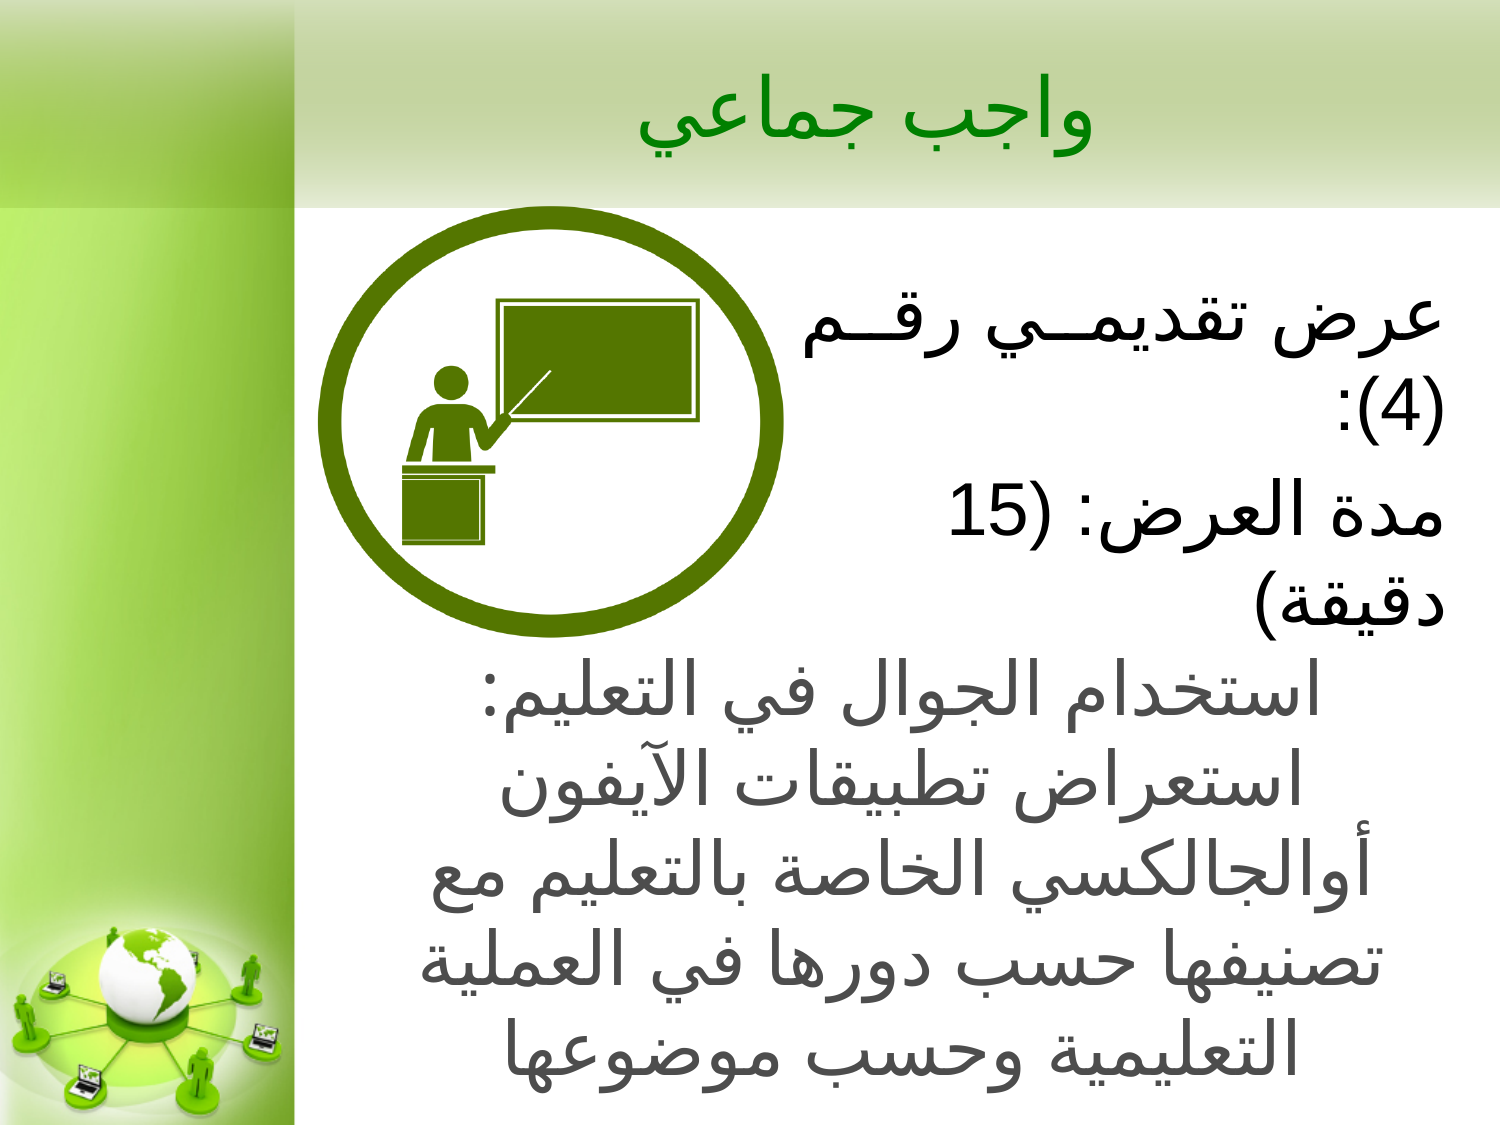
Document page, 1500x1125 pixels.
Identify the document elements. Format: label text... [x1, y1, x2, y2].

picture [0, 163, 1500, 1125]
text_box [0, 0, 1500, 208]
title واجب جماعي [297, 45, 1436, 163]
text_box استخدام الجوال في التعليم: استعراض تطبيقات الآيفون أوالجالكسي الخاصة بالتعليم مع تصنيفها حسب دورها في العملية التعليمية وحسب موضوعها [339, 632, 1465, 1098]
list عرض تقديمي رقم (4): مدة العرض: (15 دقيقة) [814, 257, 1463, 516]
